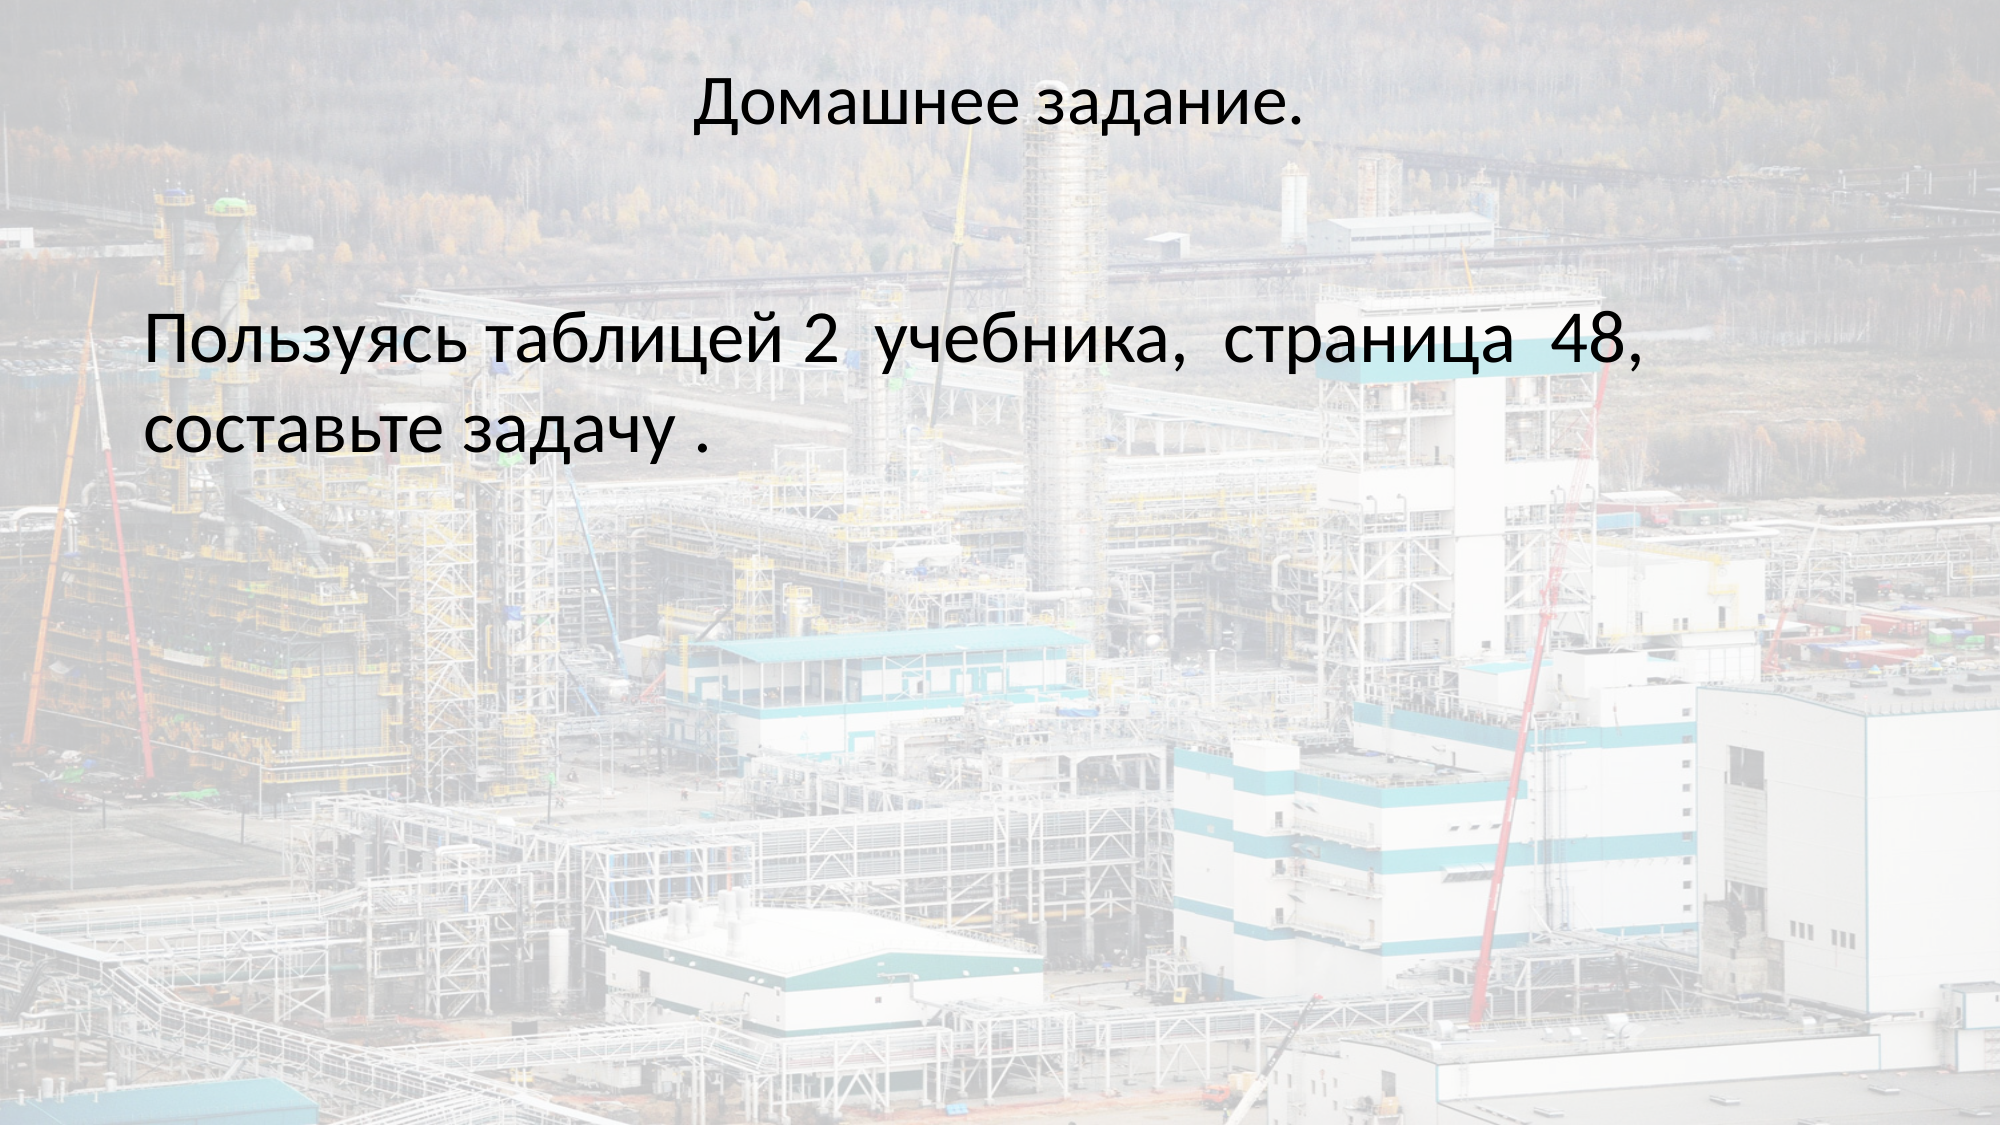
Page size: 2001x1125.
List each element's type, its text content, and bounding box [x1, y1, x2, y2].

text_box Пользуясь таблицей 2 учебника, страница 48, составьте задачу . [128, 280, 1769, 476]
title Домашнее задание. [99, 45, 1900, 233]
